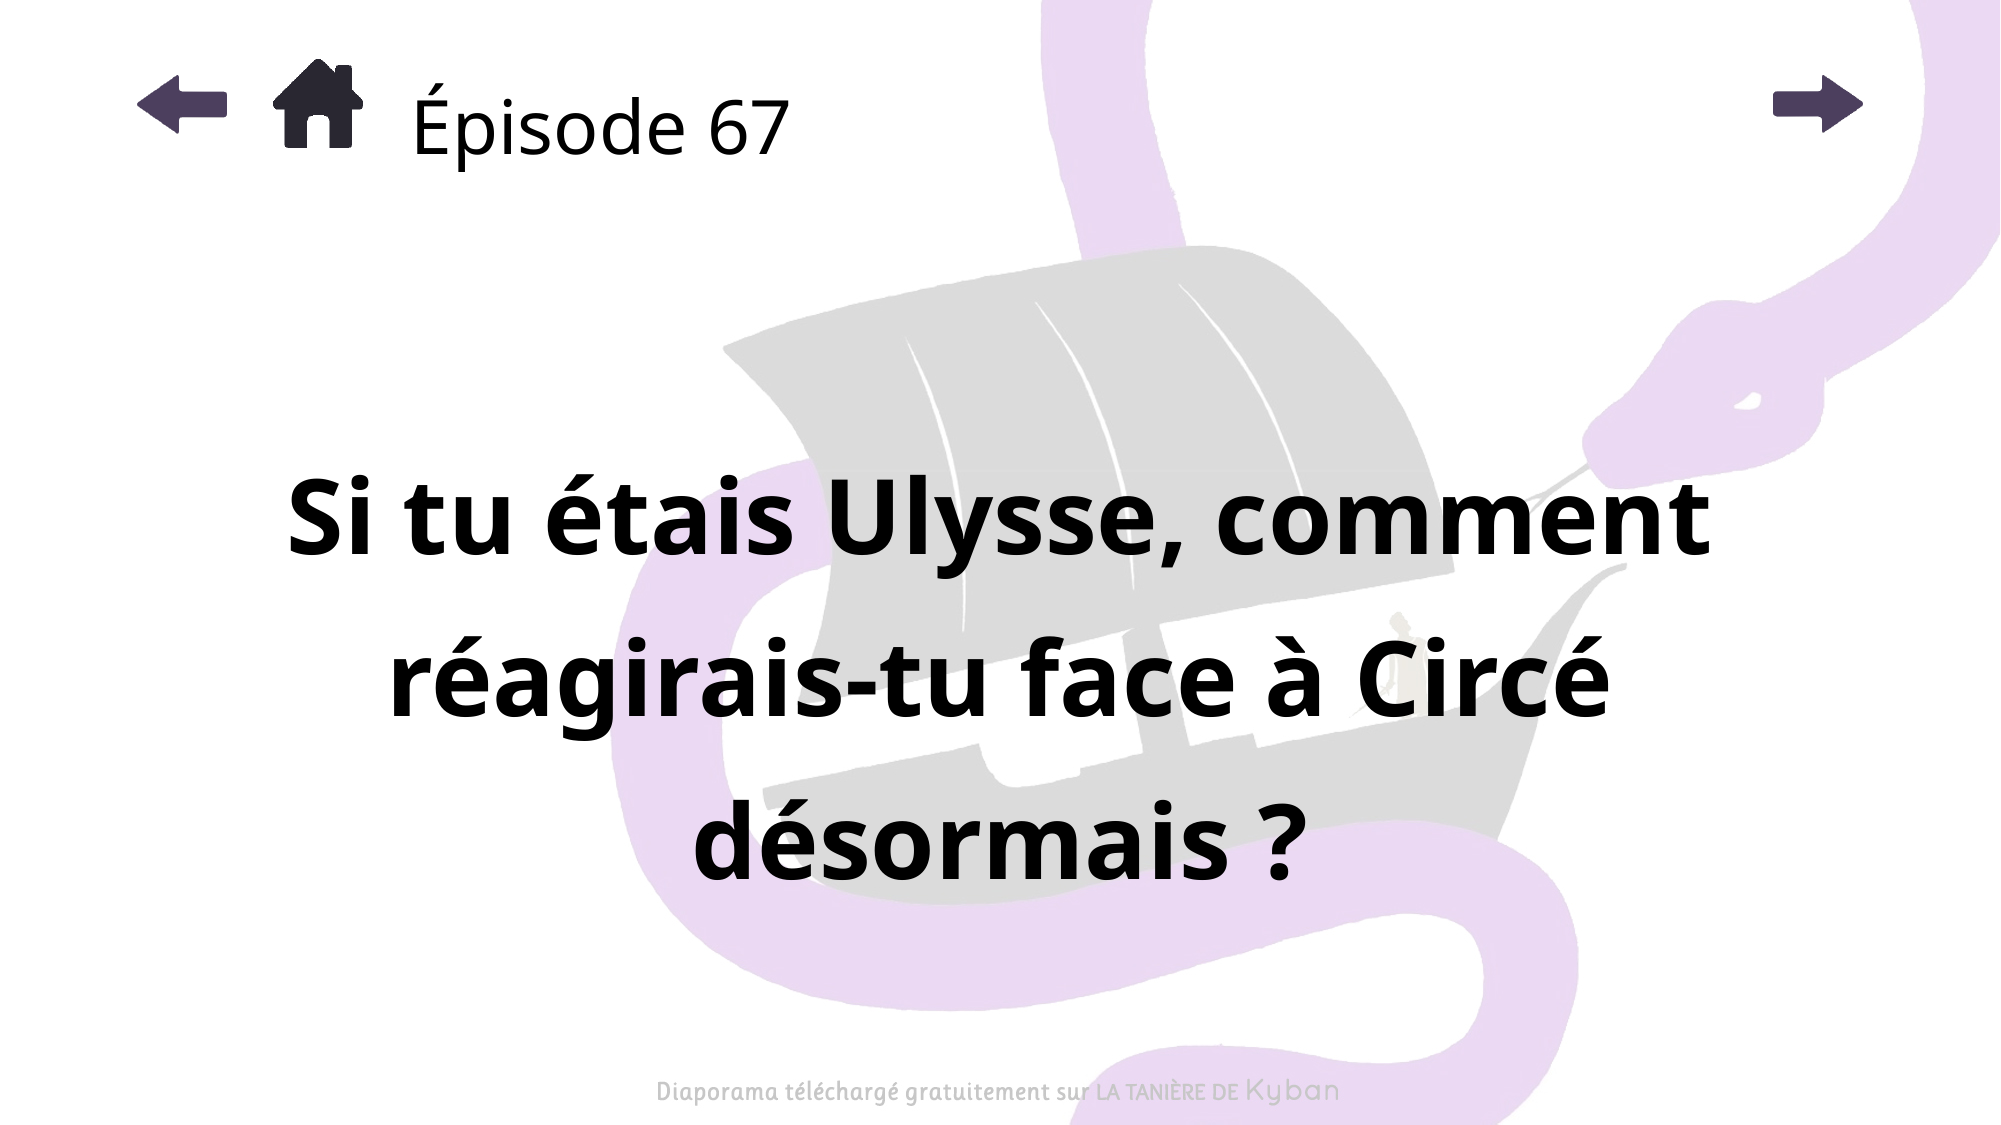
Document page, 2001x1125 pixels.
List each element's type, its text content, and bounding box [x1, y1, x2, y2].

list Si tu étais Ulysse, comment réagirais-tu face à Circé désormais ? [137, 299, 1863, 1014]
picture [0, 0, 2001, 1125]
title Épisode 67 [395, 59, 1863, 202]
